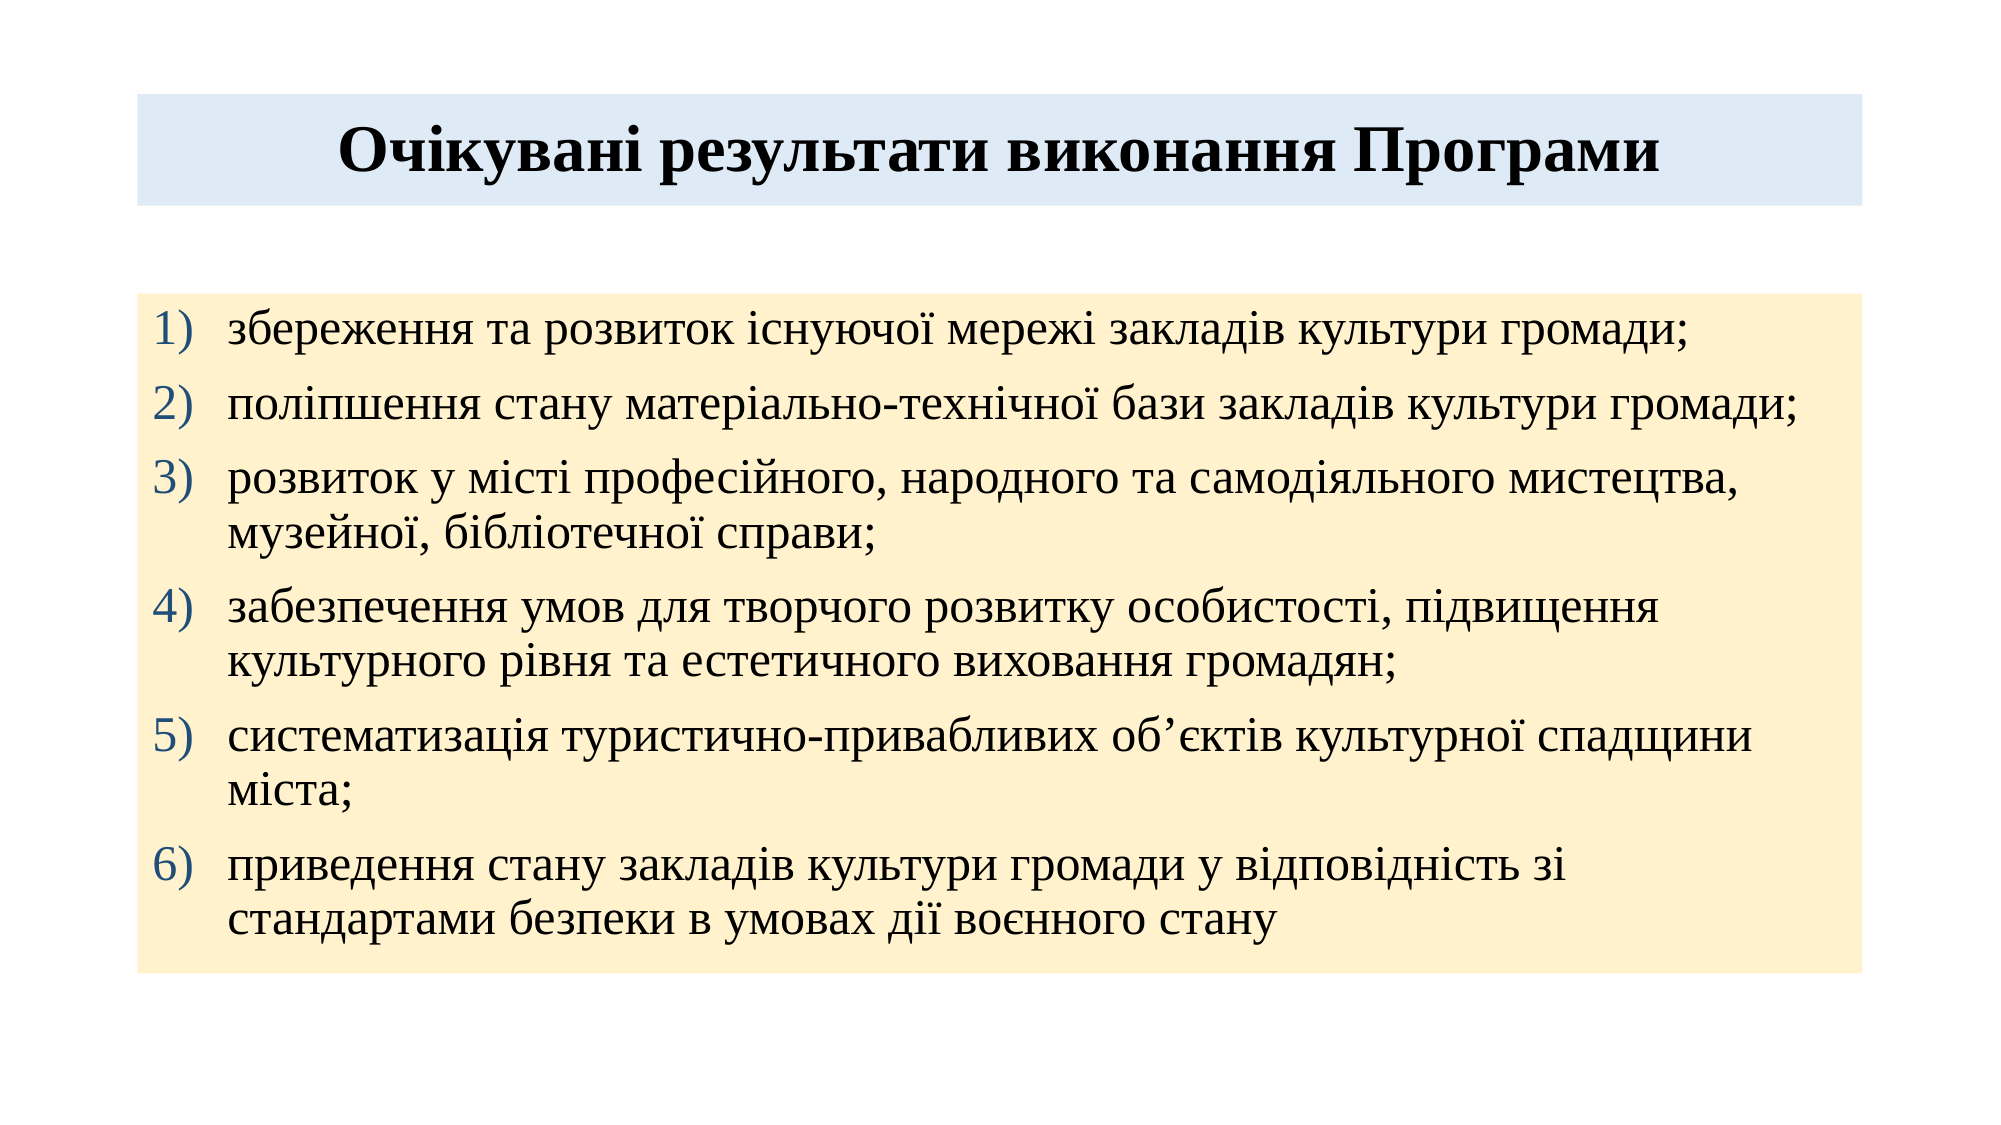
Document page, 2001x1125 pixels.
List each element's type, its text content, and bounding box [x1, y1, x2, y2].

title Очікувані результати виконання Програми [137, 94, 1863, 206]
list збереження та розвиток існуючої мережі закладів культури громади; поліпшення стану матеріально-технічної бази закладів культури громади; розвиток у місті професійного, народного та самодіяльного мистецтва, музейної, бібліотечної справи; забезпечення умов для творчого розвитку особистості, підвищення культурного рівня та естетичного виховання громадян; систематизація туристично-привабливих об’єктів культурної спадщини міста; приведення стану закладів культури громади у відповідність зі стандартами безпеки в умовах дії воєнного стану [137, 293, 1863, 974]
